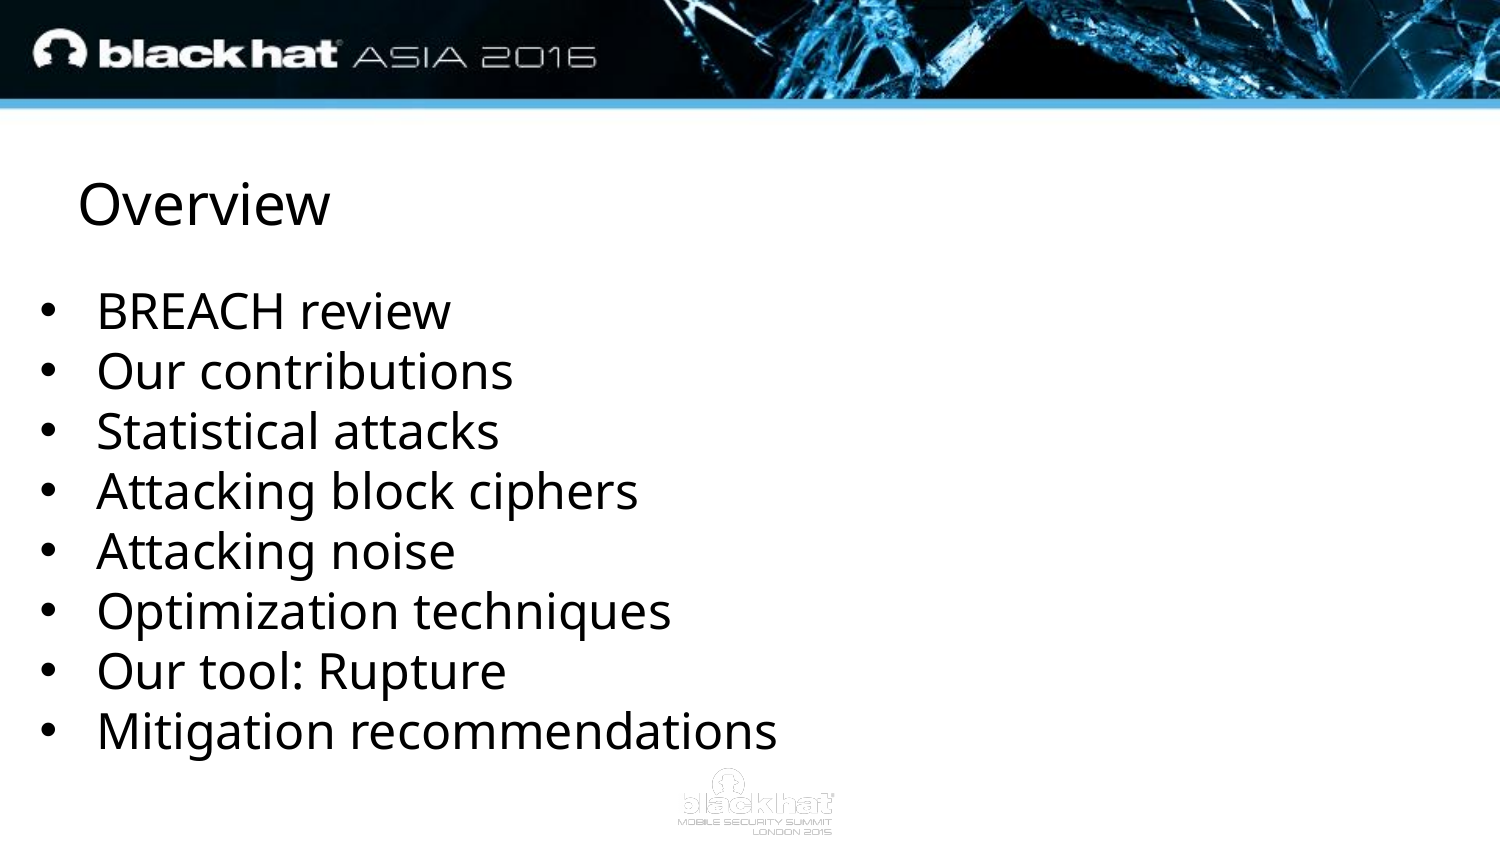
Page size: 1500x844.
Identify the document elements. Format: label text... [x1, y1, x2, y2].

picture [0, 0, 1500, 844]
text_box Overview [62, 159, 1438, 245]
text_box BREACH review Our contributions Statistical attacks Attacking block ciphers Attacking noise Optimization techniques Our tool: Rupture Mitigation recommendations [24, 271, 1450, 767]
